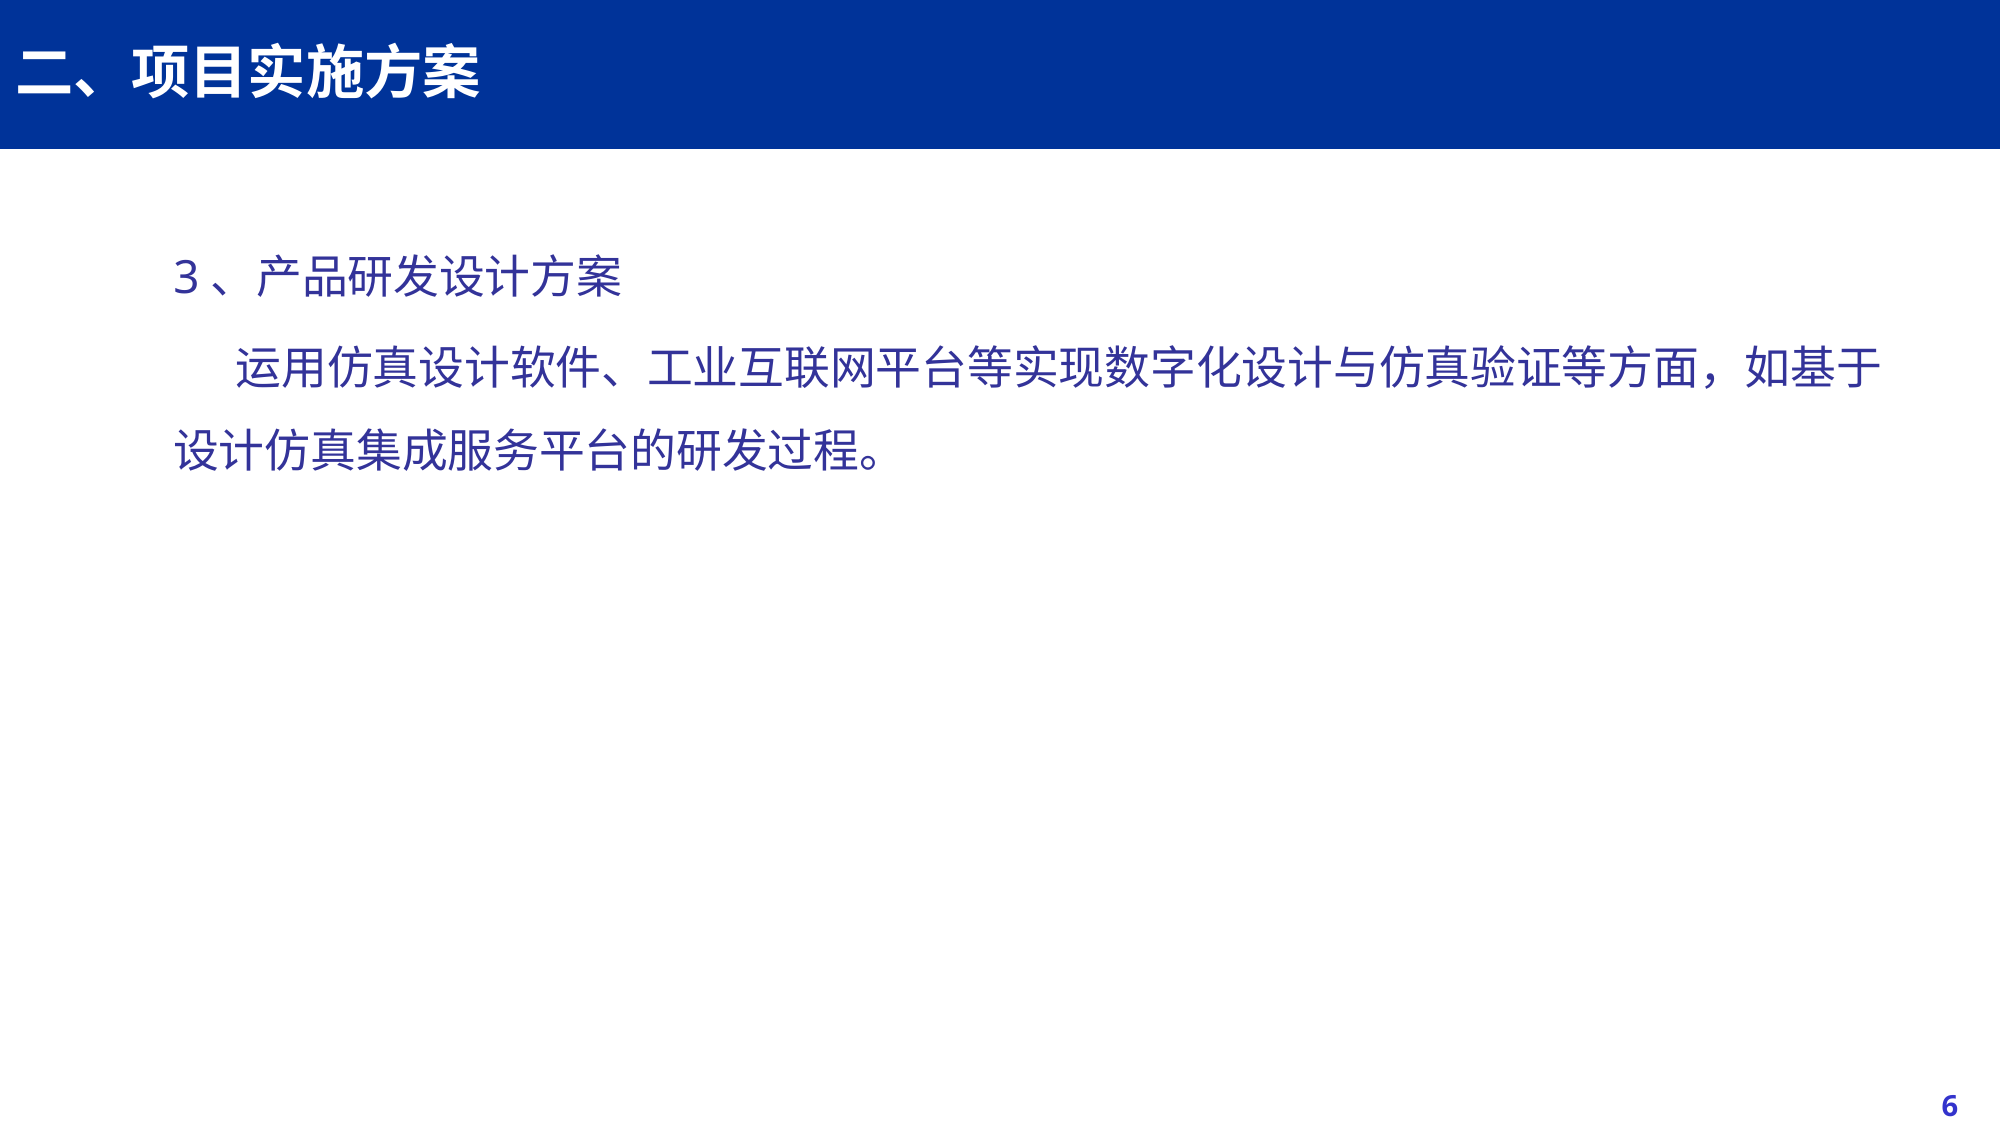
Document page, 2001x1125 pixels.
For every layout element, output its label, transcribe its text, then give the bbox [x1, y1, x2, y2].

list 3、产品研发设计方案 运用仿真设计软件、工业互联网平台等实现数字化设计与仿真验证等方面，如基于设计仿真集成服务平台的研发过程。 [83, 212, 1917, 575]
title 二、项目实施方案 [0, 0, 2000, 145]
